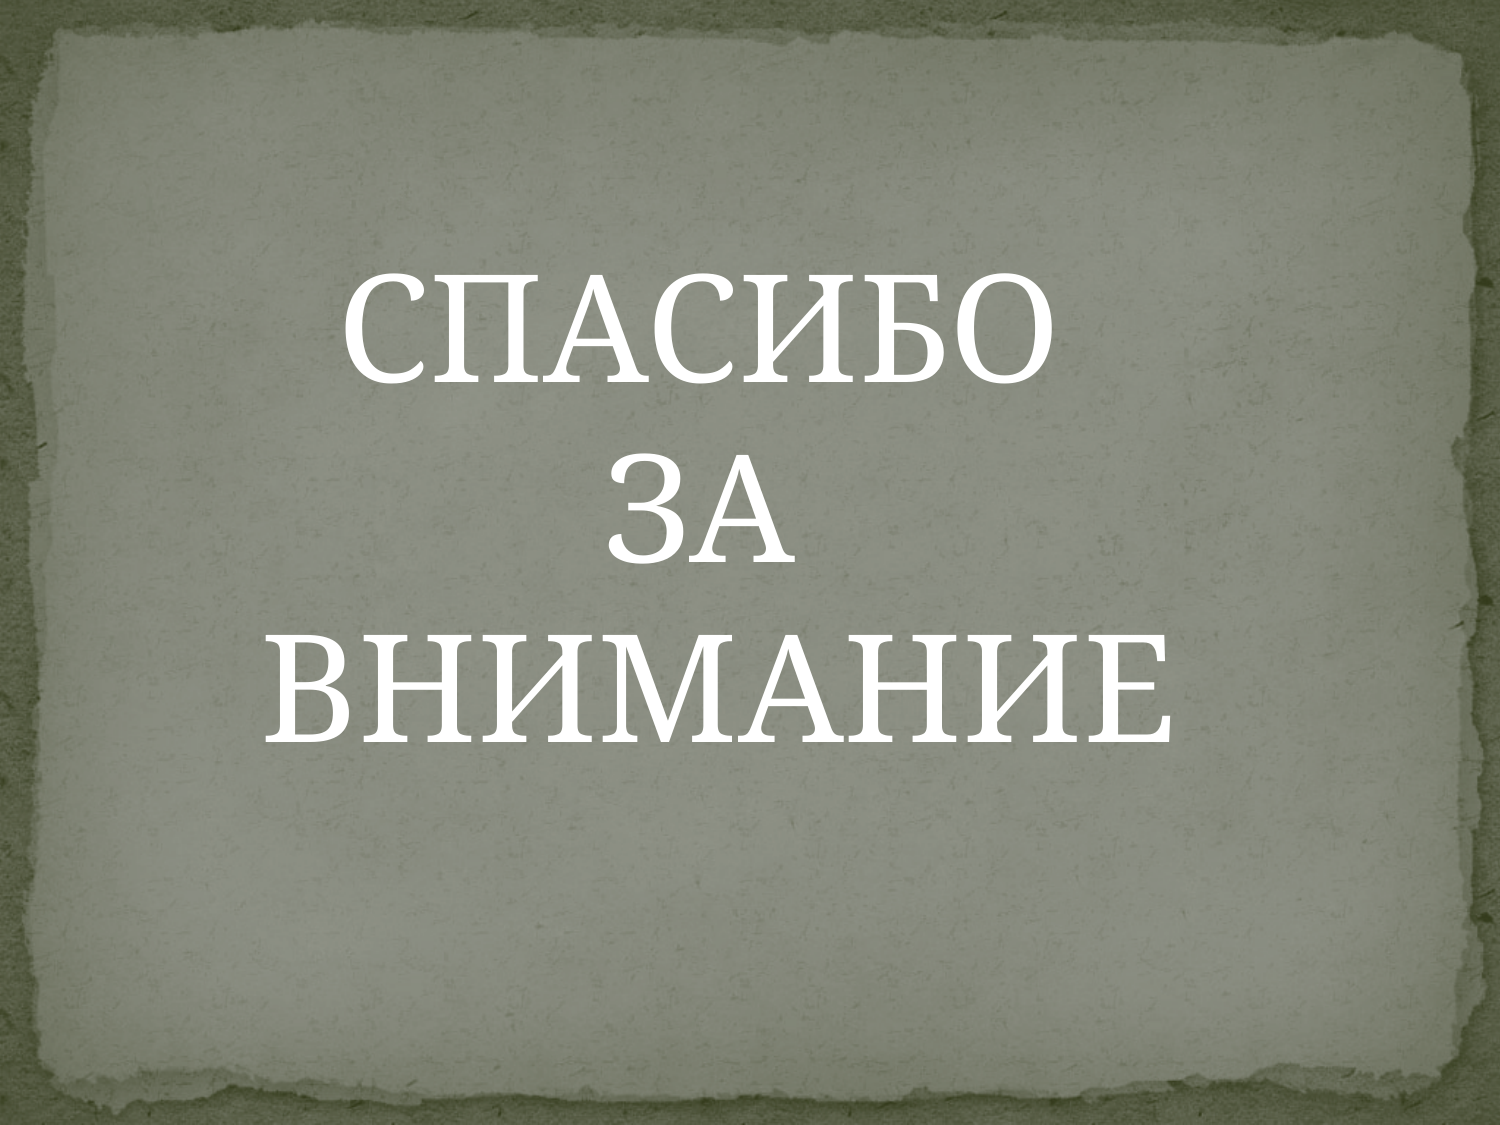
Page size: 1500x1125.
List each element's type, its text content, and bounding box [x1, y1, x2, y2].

text_box СПАСИБО ЗА ВНИМАНИЕ [62, 224, 1375, 780]
